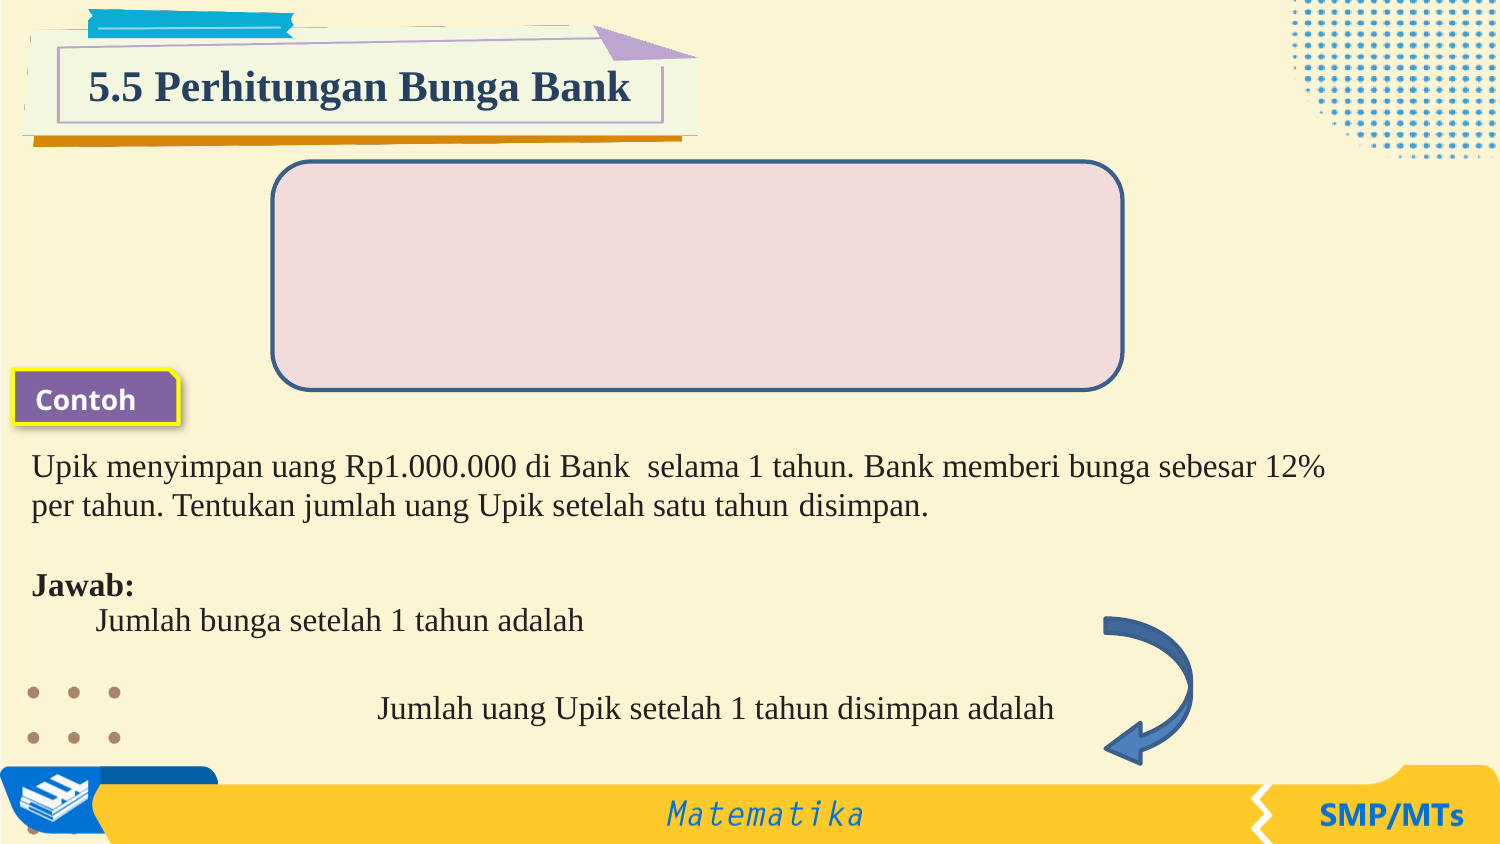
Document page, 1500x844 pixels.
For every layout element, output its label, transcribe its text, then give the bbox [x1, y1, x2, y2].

text_box [1103, 616, 1194, 766]
picture [0, 0, 1500, 844]
text_box Contoh [10, 367, 181, 426]
